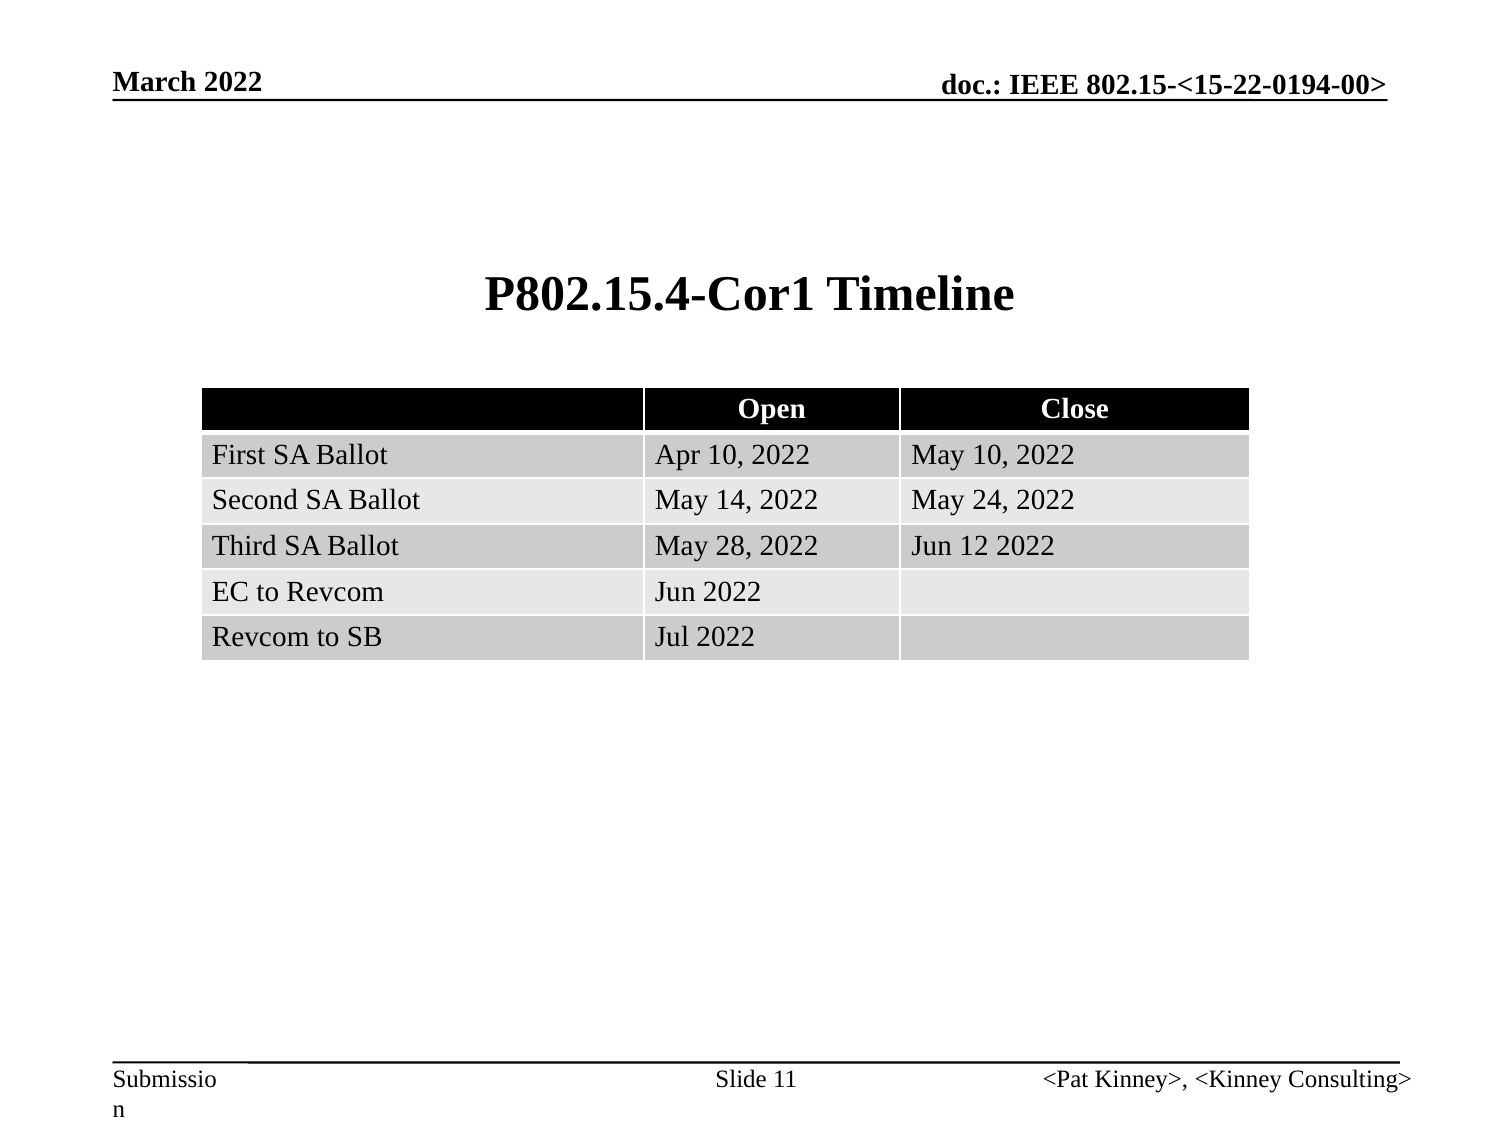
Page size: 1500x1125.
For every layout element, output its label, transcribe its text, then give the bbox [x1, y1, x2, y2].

table_cell May 24, 2022 [901, 479, 1249, 523]
table_cell First SA Ballot [202, 435, 643, 477]
table_cell Third SA Ballot [202, 525, 643, 568]
text_box P802.15.4-Cor1 Timeline [112, 224, 1387, 356]
table_cell [901, 616, 1249, 660]
table_cell [901, 570, 1249, 614]
table_cell May 28, 2022 [645, 525, 899, 568]
table_header Open [645, 388, 899, 430]
table_cell May 14, 2022 [645, 479, 899, 523]
table_cell Jul 2022 [645, 616, 899, 660]
table_header [202, 388, 643, 430]
slide_number Slide 11 [712, 1062, 800, 1093]
table_cell Jun 2022 [645, 570, 899, 614]
table_cell Second SA Ballot [202, 479, 643, 523]
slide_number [112, 62, 375, 98]
table_cell Jun 12 2022 [901, 525, 1249, 568]
table_cell Revcom to SB [202, 616, 643, 660]
table_header Close [901, 388, 1249, 430]
table_cell EC to Revcom [202, 570, 643, 614]
table_cell May 10, 2022 [901, 435, 1249, 477]
footer <Pat Kinney>, <Kinney Consulting> [900, 1062, 1413, 1093]
table_cell Apr 10, 2022 [645, 435, 899, 477]
